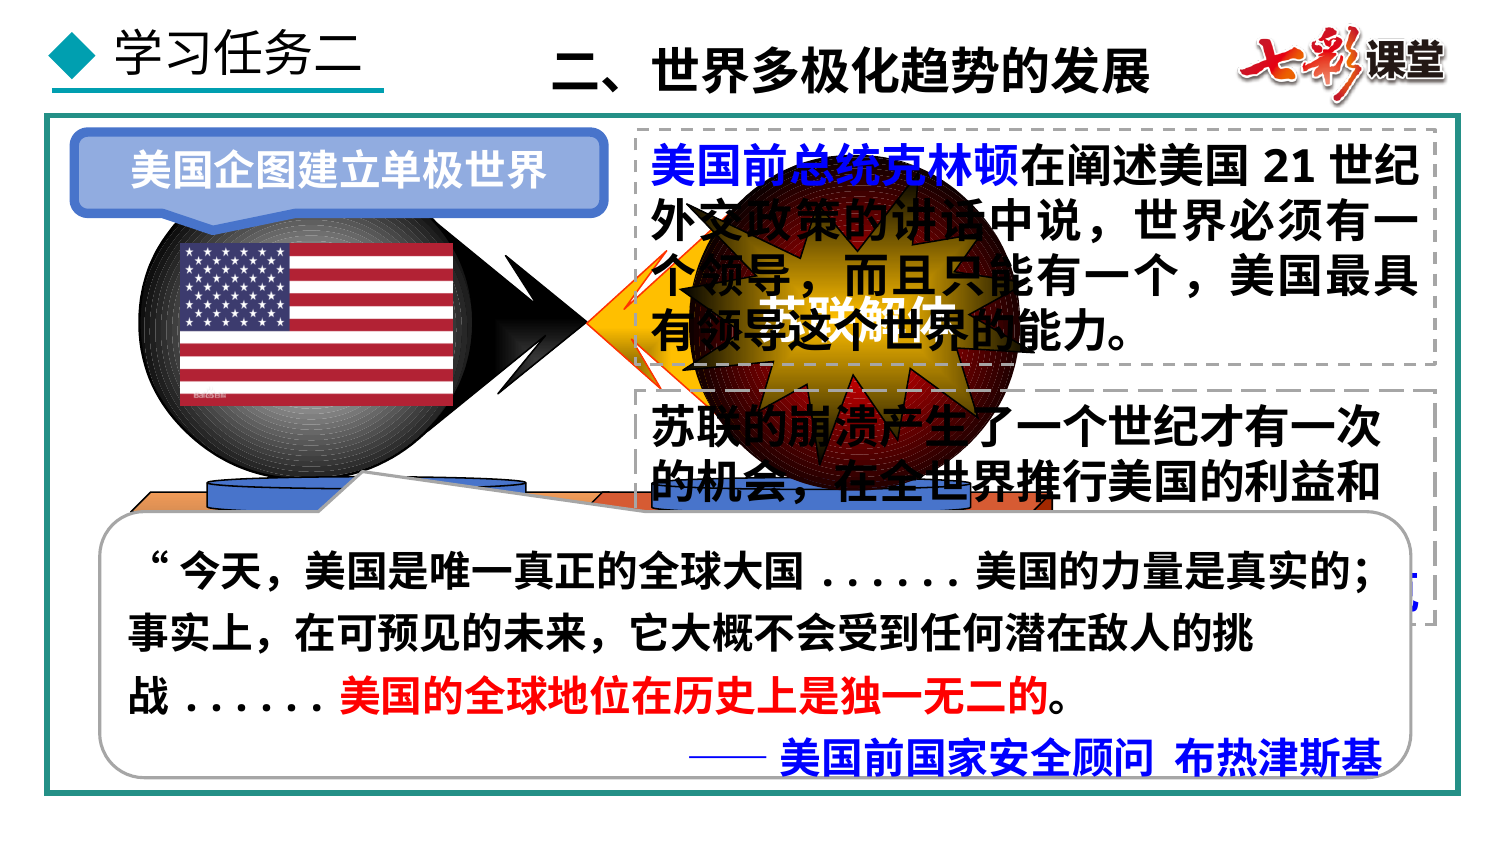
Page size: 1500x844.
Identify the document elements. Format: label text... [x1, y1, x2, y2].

picture [1234, 20, 1451, 108]
picture [179, 243, 453, 407]
text_box 美国前总统克林顿在阐述美国21世纪外交政策的讲话中说，世界必须有一个领导，而且只能有一个，美国最具有领导这个世界的能力。 [635, 129, 1435, 365]
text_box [586, 149, 1026, 497]
text_box 苏联的崩溃产生了一个世纪才有一次的机会，在全世界推行美国的利益和价值观念。 ——美国前国务卿 贝克 [1026, 390, 1435, 625]
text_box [130, 480, 1053, 639]
text_box “今天，美国是唯一真正的全球大国......美国的力量是真实的；事实上，在可预见的未来，它大概不会受到任何潜在敌人的挑战......美国的全球地位在历史上是独一无二的。 ——美国前国家安全顾问 布热津斯基 [99, 511, 1411, 778]
text_box 二、世界多极化趋势的发展 [410, 31, 1292, 107]
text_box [132, 158, 586, 480]
text_box 美国企图建立单极世界 [74, 131, 605, 214]
